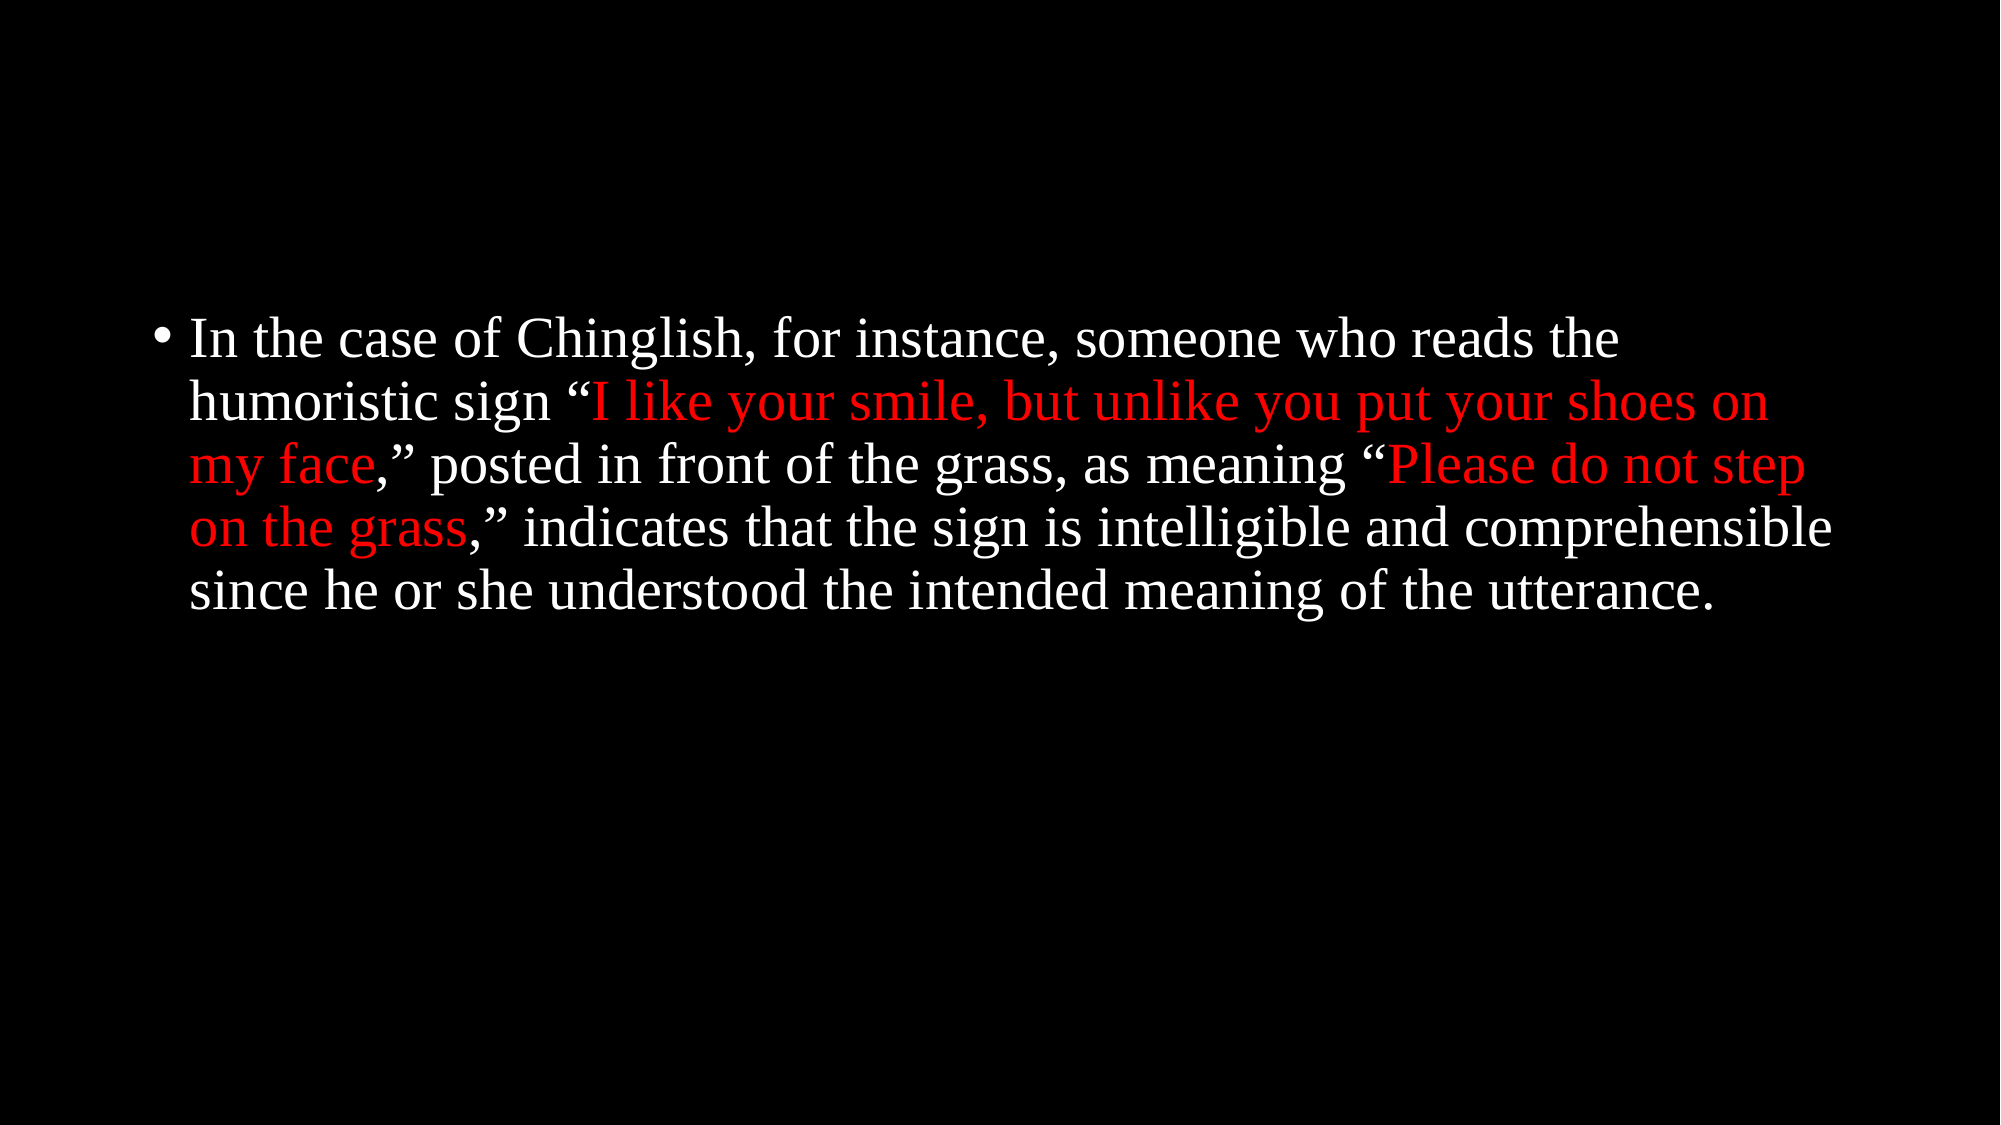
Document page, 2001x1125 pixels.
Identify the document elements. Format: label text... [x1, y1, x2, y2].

list In the case of Chinglish, for instance, someone who reads the humoristic sign “I like your smile, but unlike you put your shoes on my face,” posted in front of the grass, as meaning “Please do not step on the grass,” indicates that the sign is intelligible and comprehensible since he or she understood the intended meaning of the utterance. [137, 299, 1863, 1014]
